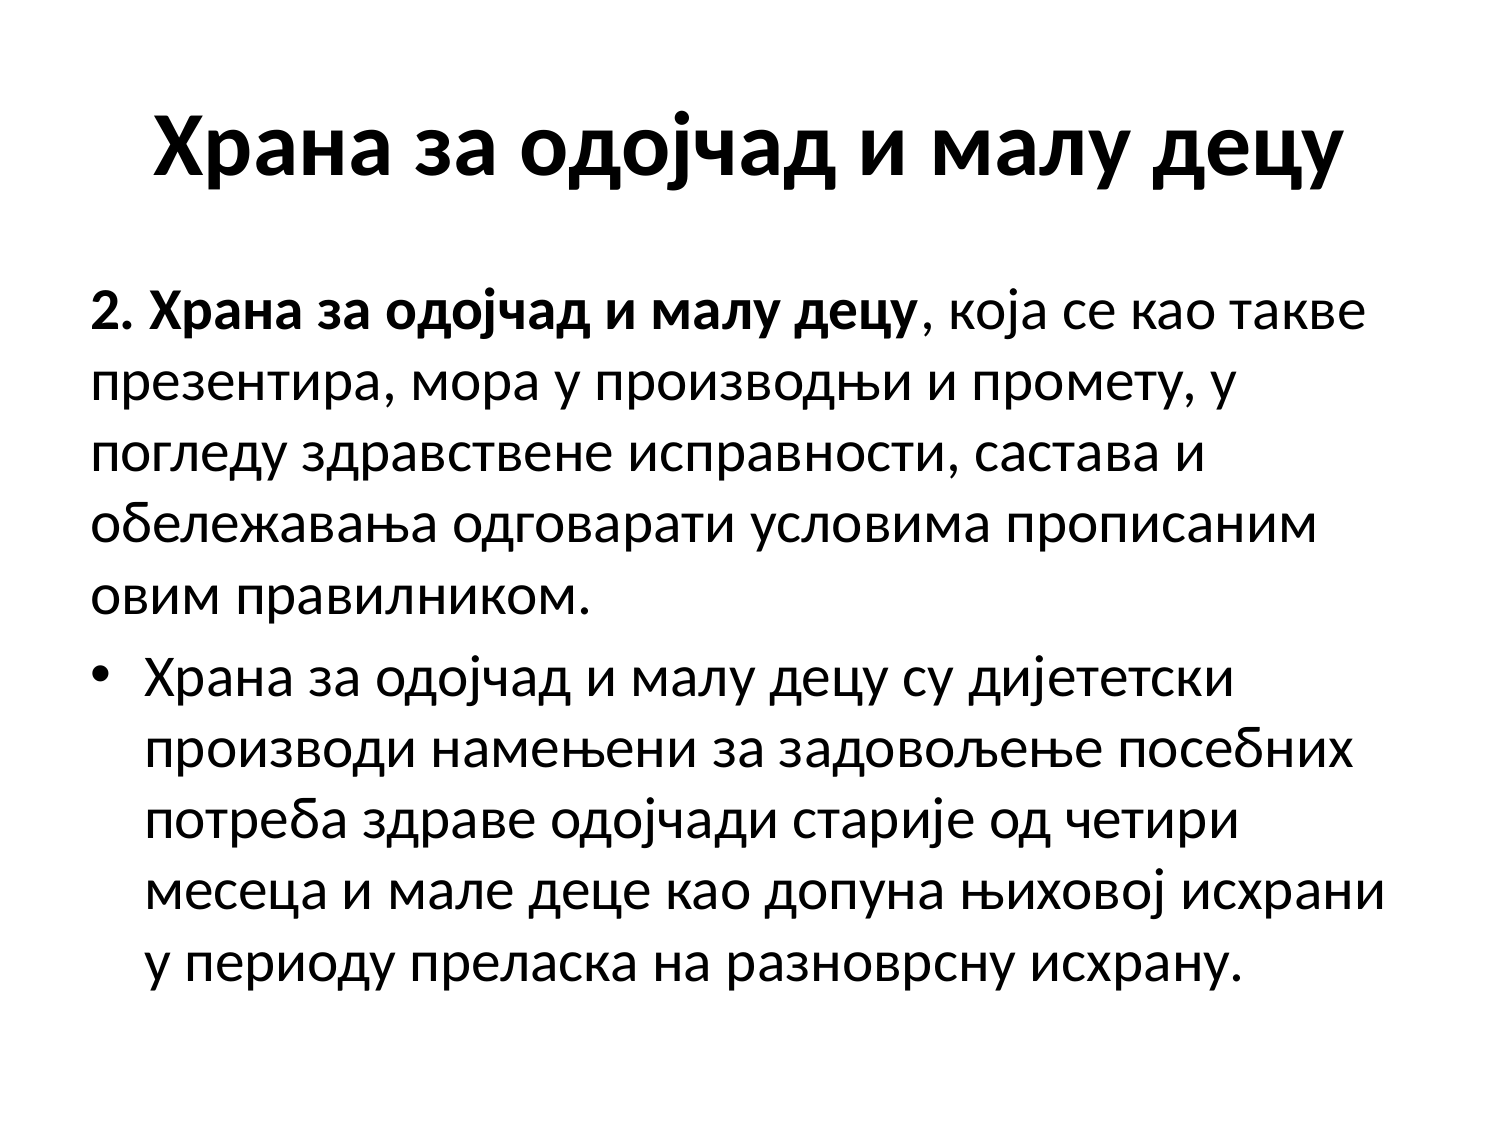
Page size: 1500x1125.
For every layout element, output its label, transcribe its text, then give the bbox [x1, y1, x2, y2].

list 2. Храна за одојчад и малу децу, која се као такве презентира, мора у производњи и промету, у погледу здравствене исправности, састава и обележавања одговарати условима прописаним овим правилником. Храна за одојчад и малу децу су дијететски производи намењени за задовољење посебних потреба здраве одојчади старије од четири месеца и мале деце као допуна њиховој исхрани у периоду преласка на разноврсну исхрану. [75, 262, 1425, 1005]
title Храна за одојчад и малу децу [75, 45, 1425, 233]
